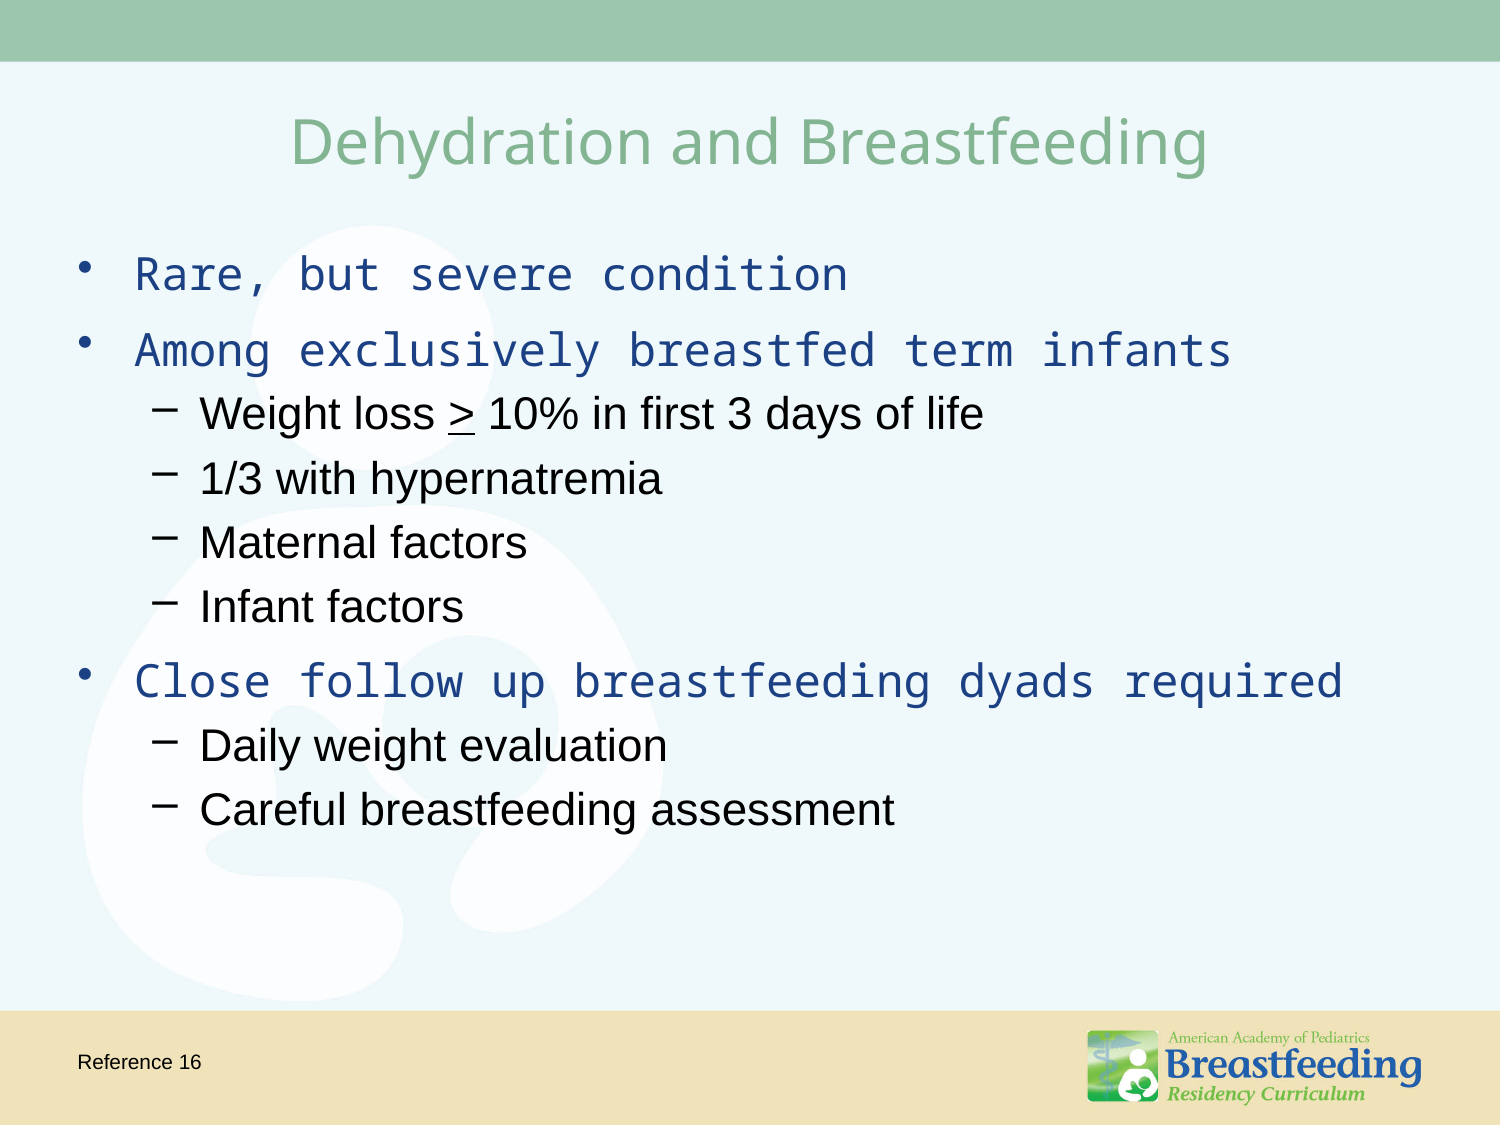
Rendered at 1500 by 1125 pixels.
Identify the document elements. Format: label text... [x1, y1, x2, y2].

text_box Reference 16 [62, 1024, 325, 1085]
picture [0, 0, 1500, 1125]
list Rare, but severe condition Among exclusively breastfed term infants Weight loss > 10% in first 3 days of life 1/3 with hypernatremia Maternal factors Infant factors Close follow up breastfeeding dyads required Daily weight evaluation Careful breastfeeding assessment [62, 237, 1451, 1052]
title Dehydration and Breastfeeding [74, 49, 1426, 231]
